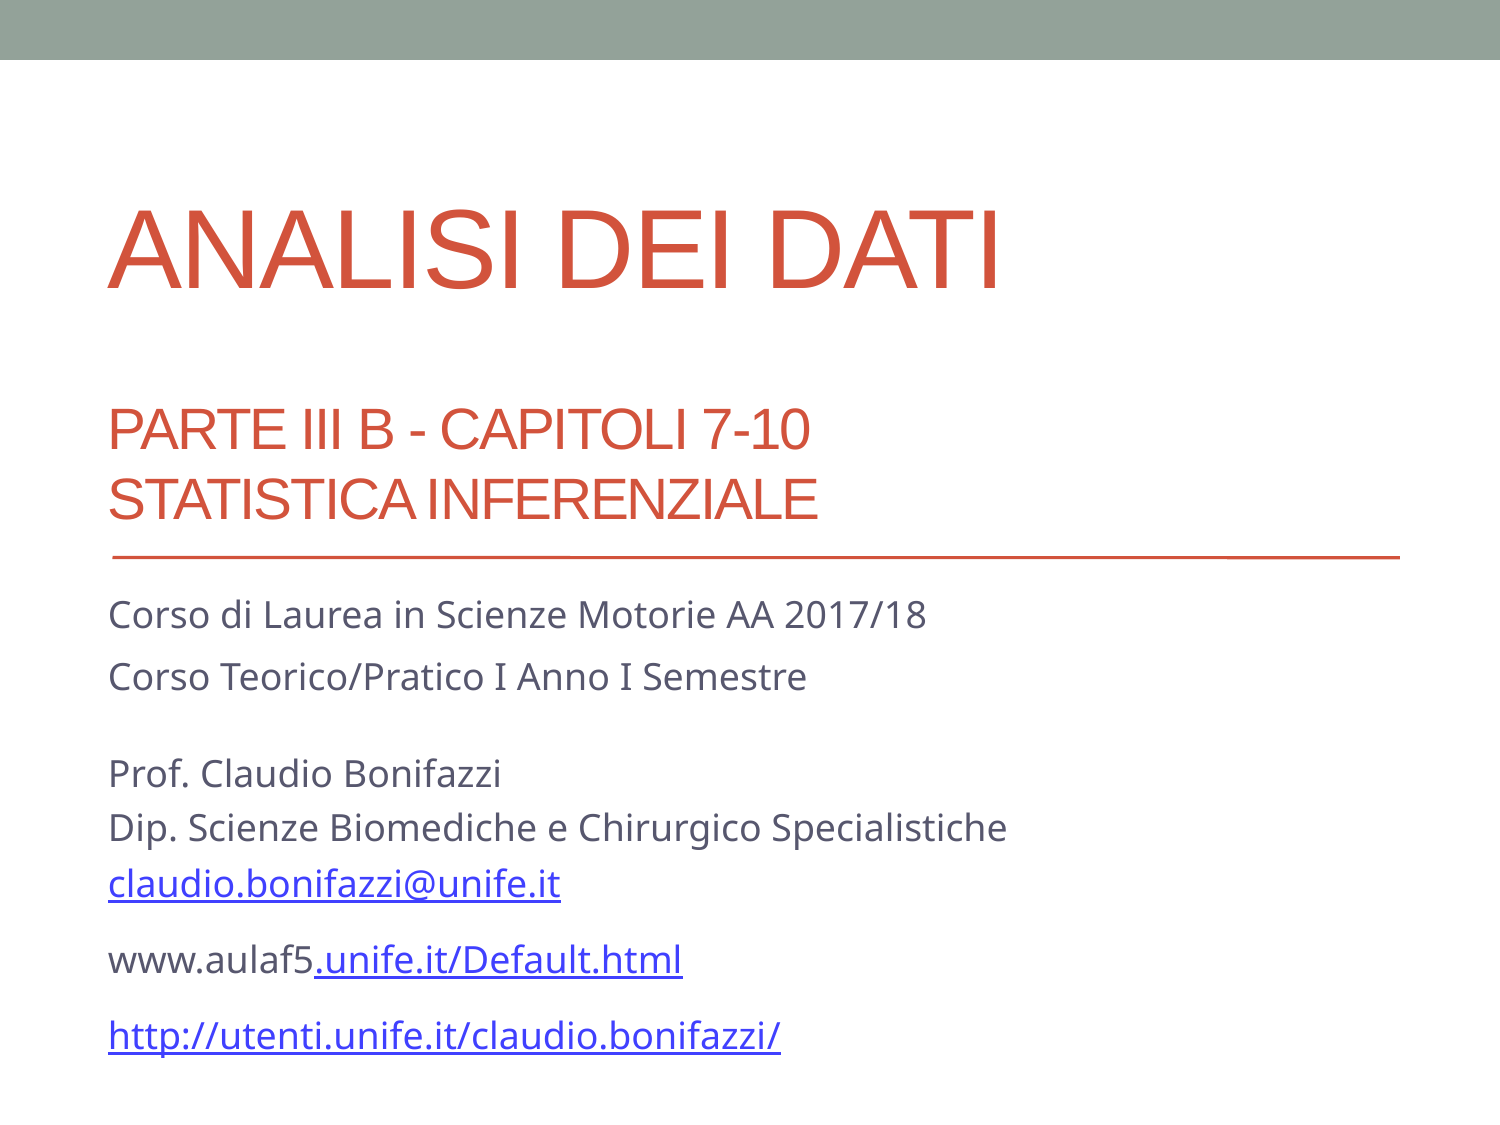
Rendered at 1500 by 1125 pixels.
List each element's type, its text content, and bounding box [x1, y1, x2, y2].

title Analisi dei Dati Parte III B - Capitoli 7-10 Statistica Inferenziale [92, 168, 1452, 539]
subtitle Corso di Laurea in Scienze Motorie AA 2017/18 Corso Teorico/Pratico I Anno I Semestre Prof. Claudio Bonifazzi Dip. Scienze Biomediche e Chirurgico Specialistiche claudio.bonifazzi@unife.it www.aulaf5.unife.it/Default.html http://utenti.unife.it/claudio.bonifazzi/ [92, 575, 1376, 1084]
